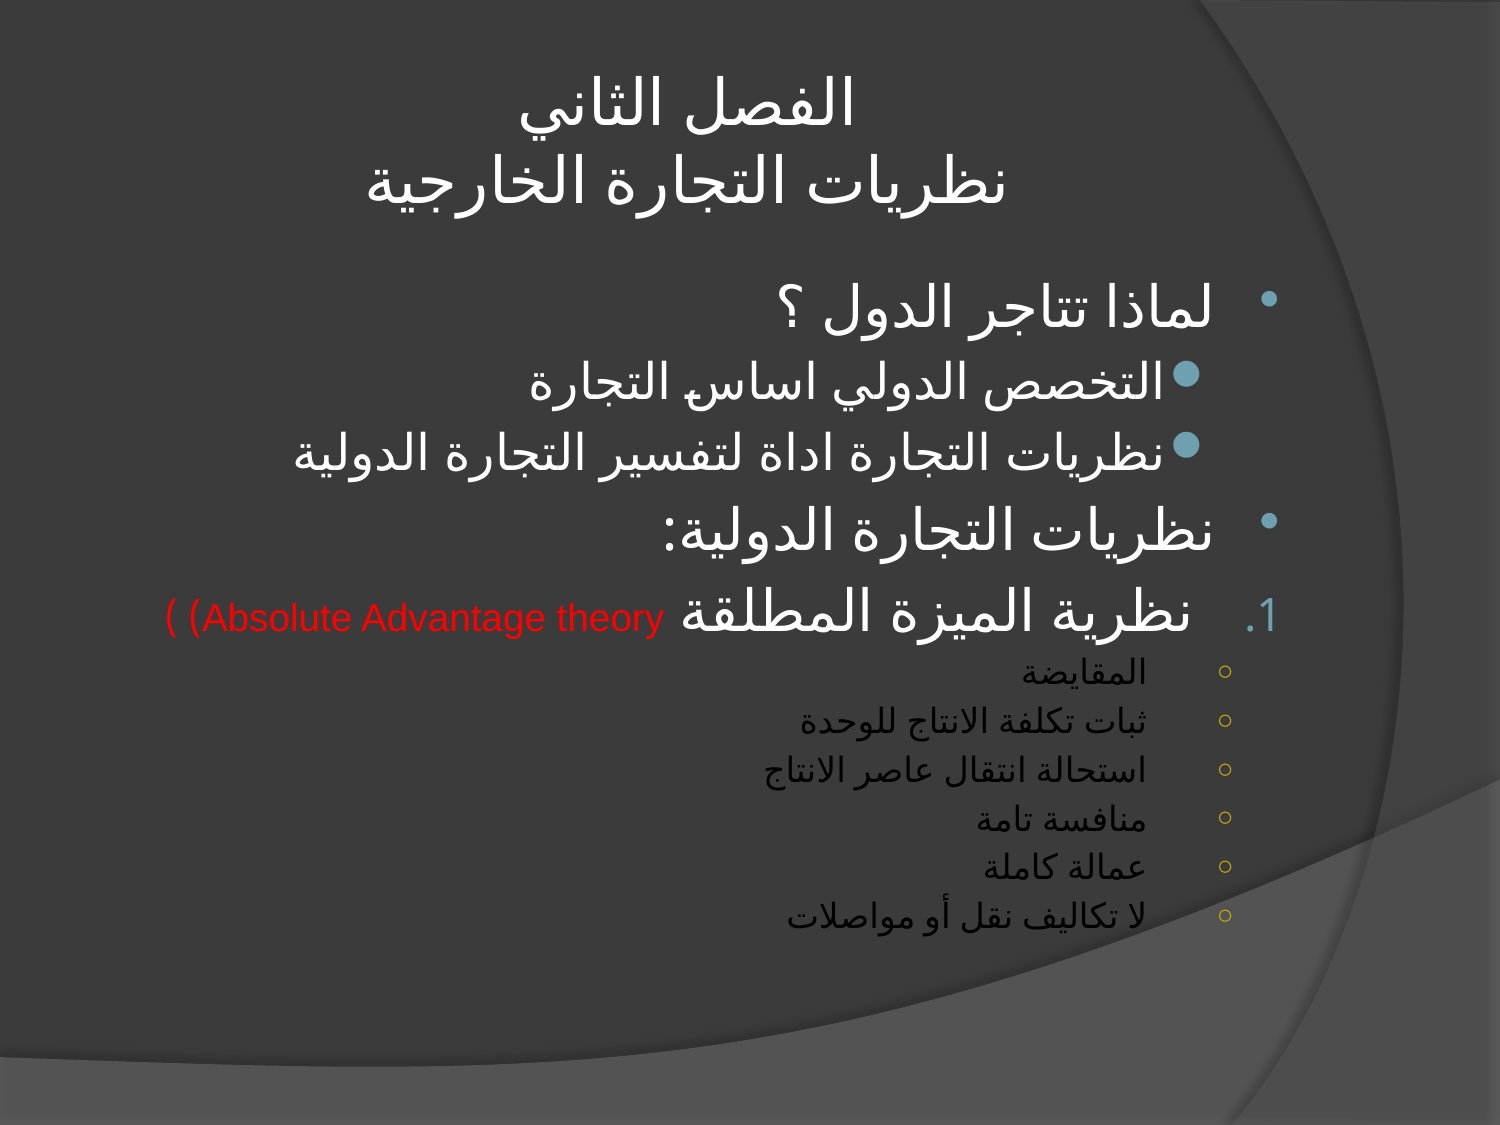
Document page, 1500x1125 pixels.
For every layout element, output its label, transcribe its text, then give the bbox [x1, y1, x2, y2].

list لماذا تتاجر الدول ؟ التخصص الدولي اساس التجارة نظريات التجارة اداة لتفسير التجارة الدولية نظريات التجارة الدولية: نظرية الميزة المطلقة Absolute Advantage theory) ) المقايضة ثبات تكلفة الانتاج للوحدة استحالة انتقال عاصر الانتاج منافسة تامة عمالة كاملة لا تكاليف نقل أو مواصلات [75, 262, 1300, 1005]
title الفصل الثاني نظريات التجارة الخارجية [75, 45, 1300, 233]
